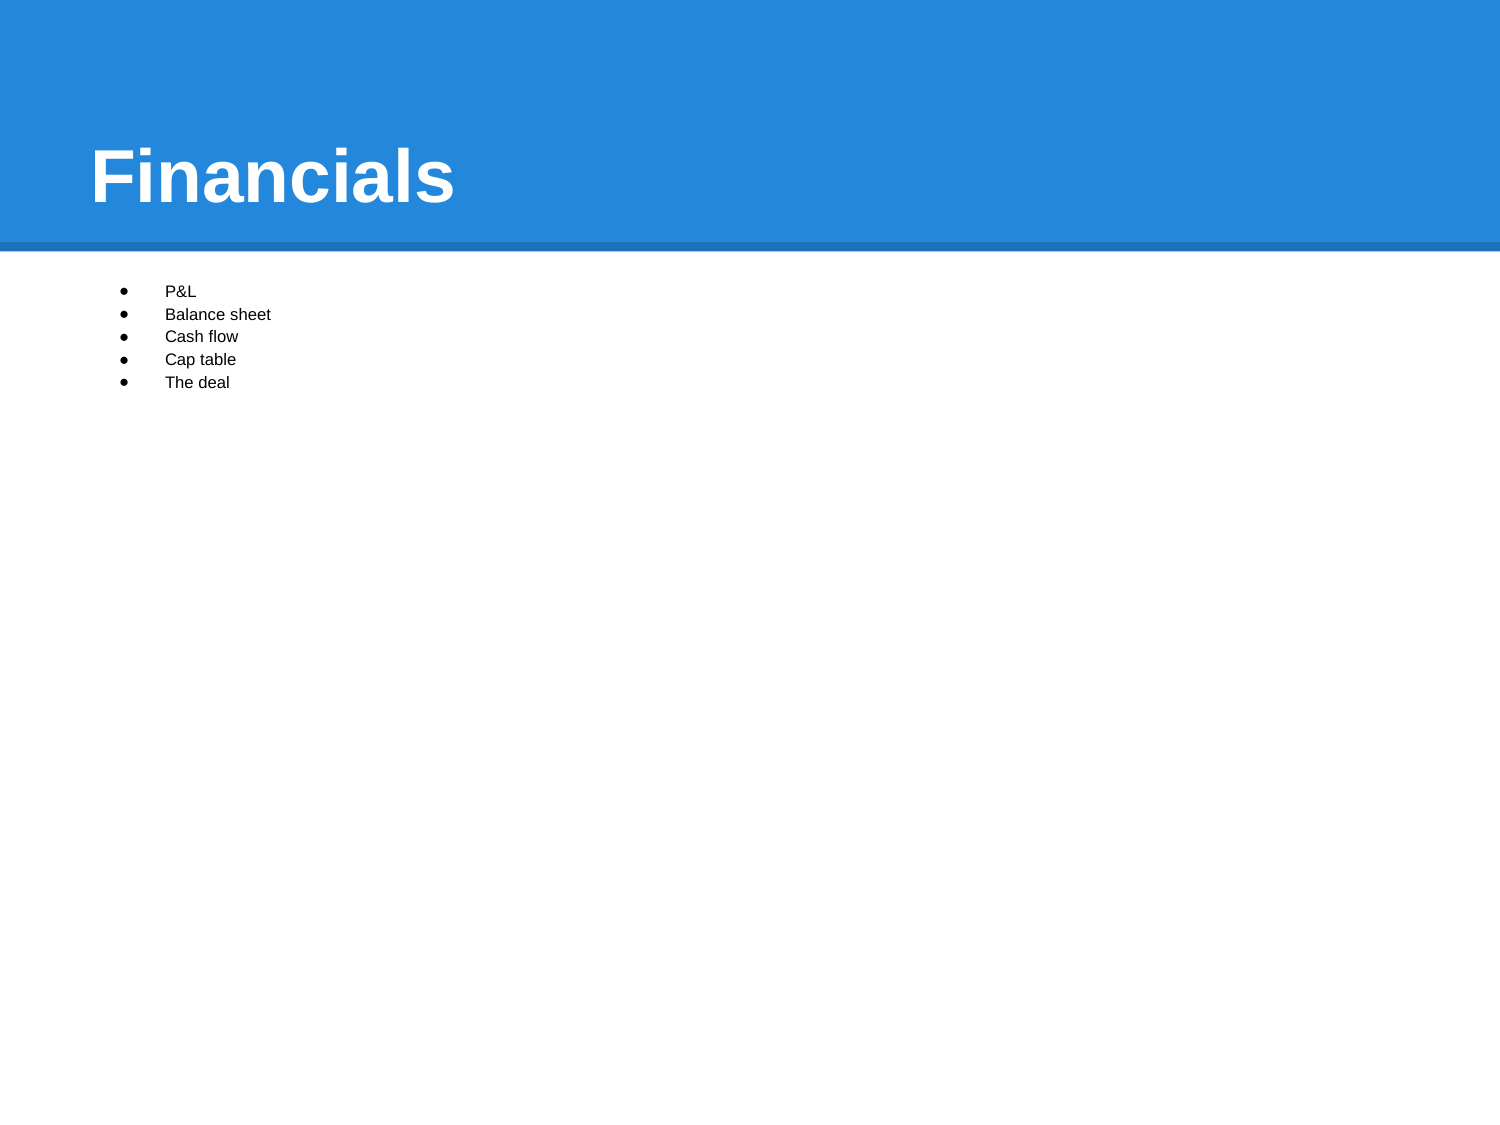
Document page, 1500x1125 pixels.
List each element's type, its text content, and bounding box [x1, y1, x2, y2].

title Financials [75, 45, 1425, 233]
list P&L Balance sheet Cash flow Cap table The deal [75, 262, 1425, 1078]
